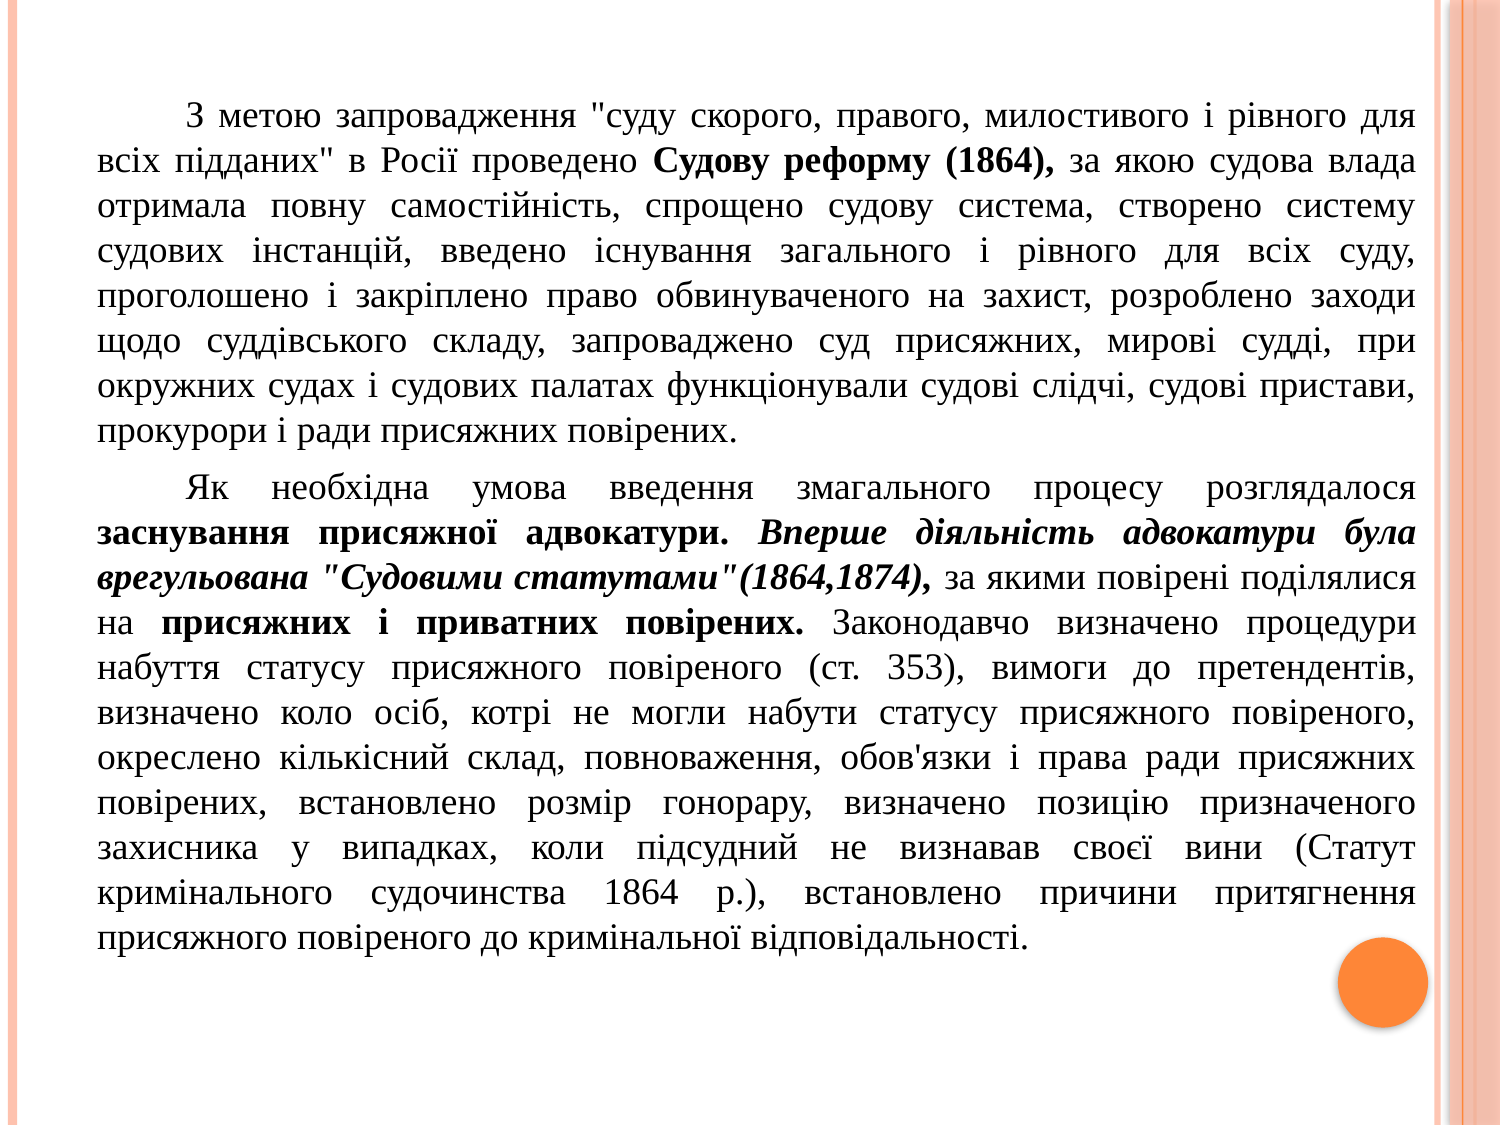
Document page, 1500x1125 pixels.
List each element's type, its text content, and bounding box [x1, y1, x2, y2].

list З метою запровадження "суду скорого, правого, милостивого і рівного для всіх підданих" в Росії проведено Судову реформу (1864), за якою судова влада отримала повну самостійність, спрощено судову система, створено систему судових інстанцій, введено існування загального і рівного для всіх суду, проголошено і закріплено право обвинуваченого на захист, розроблено заходи щодо суддівського складу, запроваджено суд присяжних, мирові судді, при окружних судах і судових палатах функціонували судові слідчі, судові пристави, прокурори і ради присяжних повірених. Як необхідна умова введення змагального процесу розглядалося заснування присяжної адвокатури. Вперше діяльність адвокатури була врегульована "Судовими статутами"(1864,1874), за якими повірені поділялися на присяжних і приватних повірених. Законодавчо визначено процедури набуття статусу присяжного повіреного (ст. 353), вимоги до претендентів, визначено коло осіб, котрі не могли набути статусу присяжного повіреного, окреслено кількісний склад, повноваження, обов'язки і права ради присяжних повірених, встановлено розмір гонорару, визначено позицію призначеного захисника у випадках, коли підсудний не визнавав своєї вини (Статут кримінального судочинства 1864 р.), встановлено причини притягнення присяжного повіреного до кримінальної відповідальності. [81, 81, 1433, 997]
